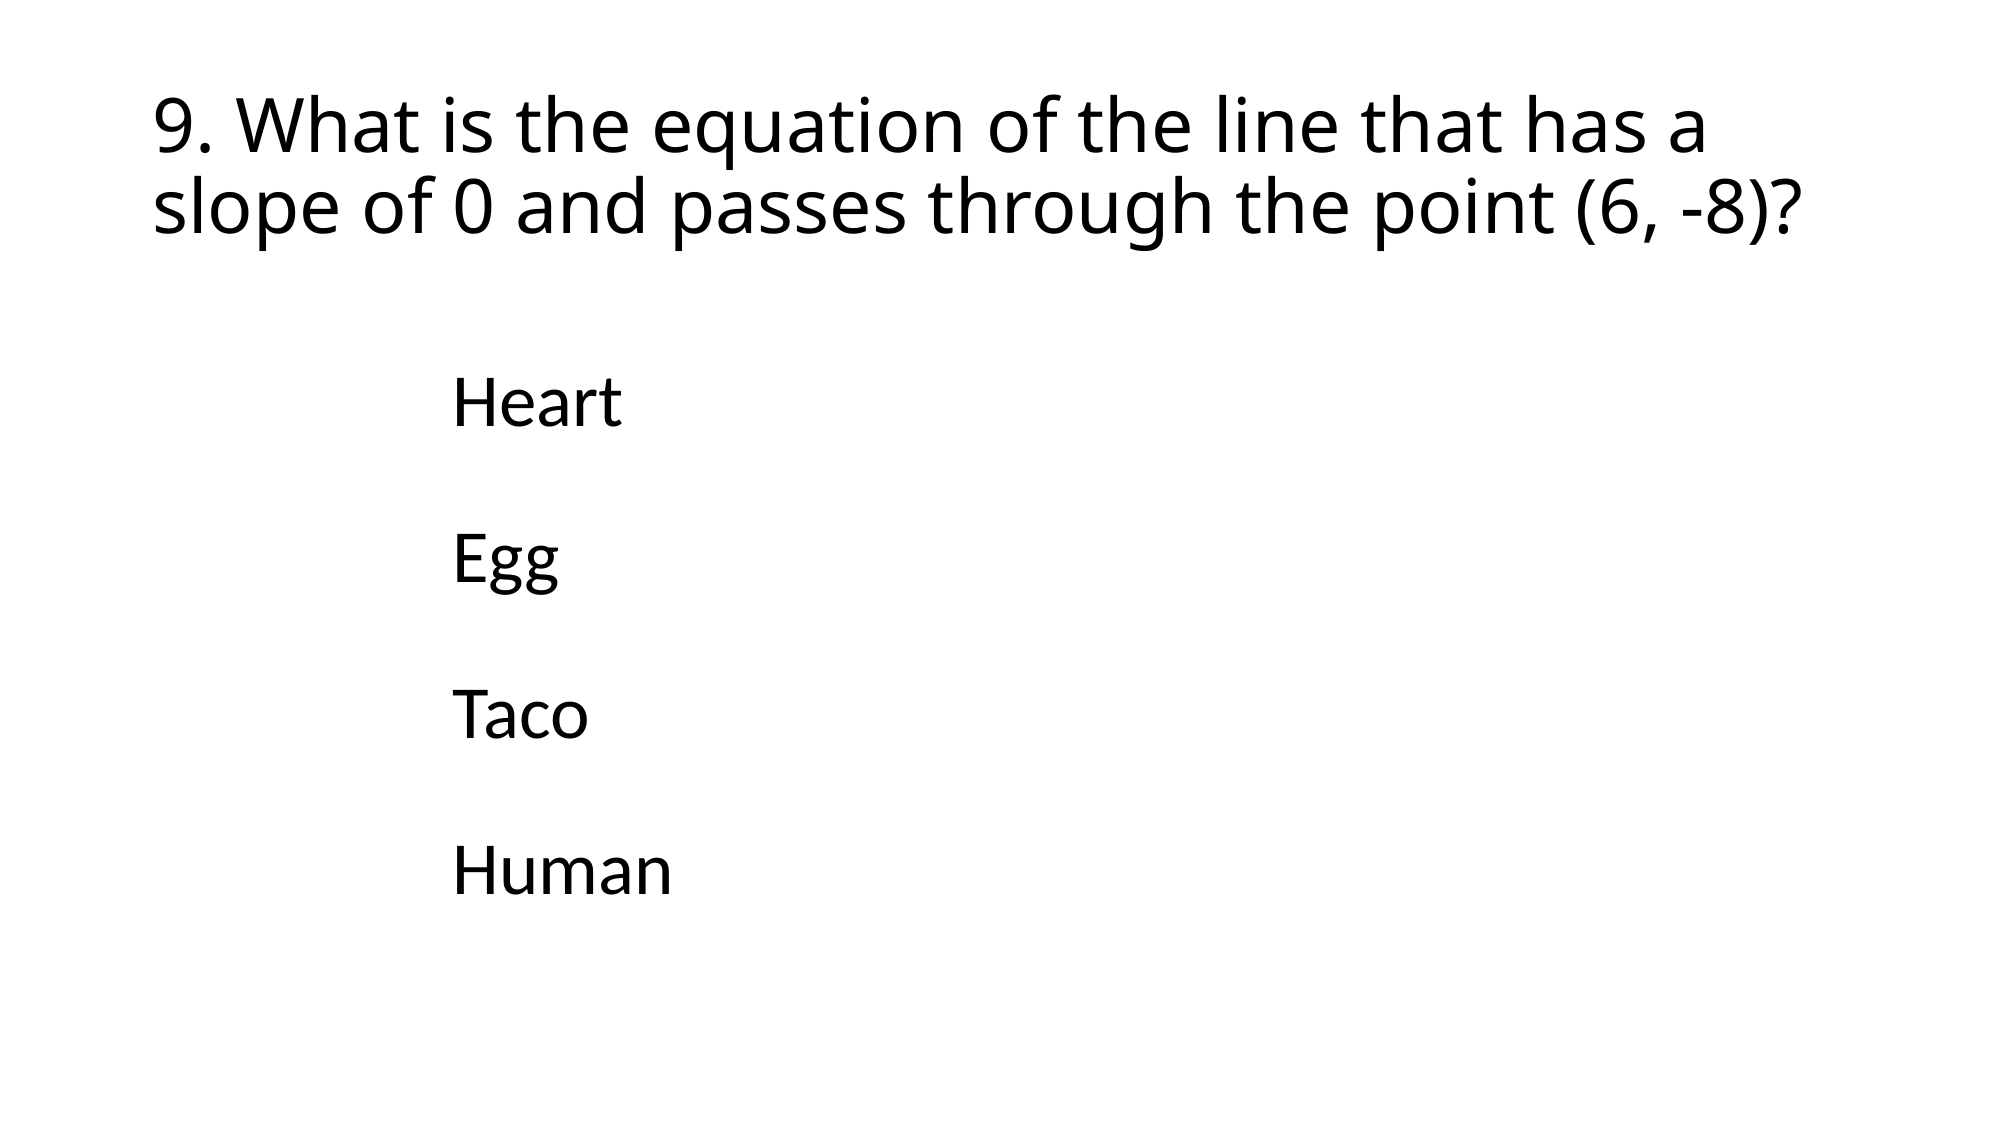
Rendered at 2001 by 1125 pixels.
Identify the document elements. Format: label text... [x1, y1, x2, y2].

title 9. What is the equation of the line that has a slope of 0 and passes through the point (6, -8)? [137, 59, 1863, 278]
